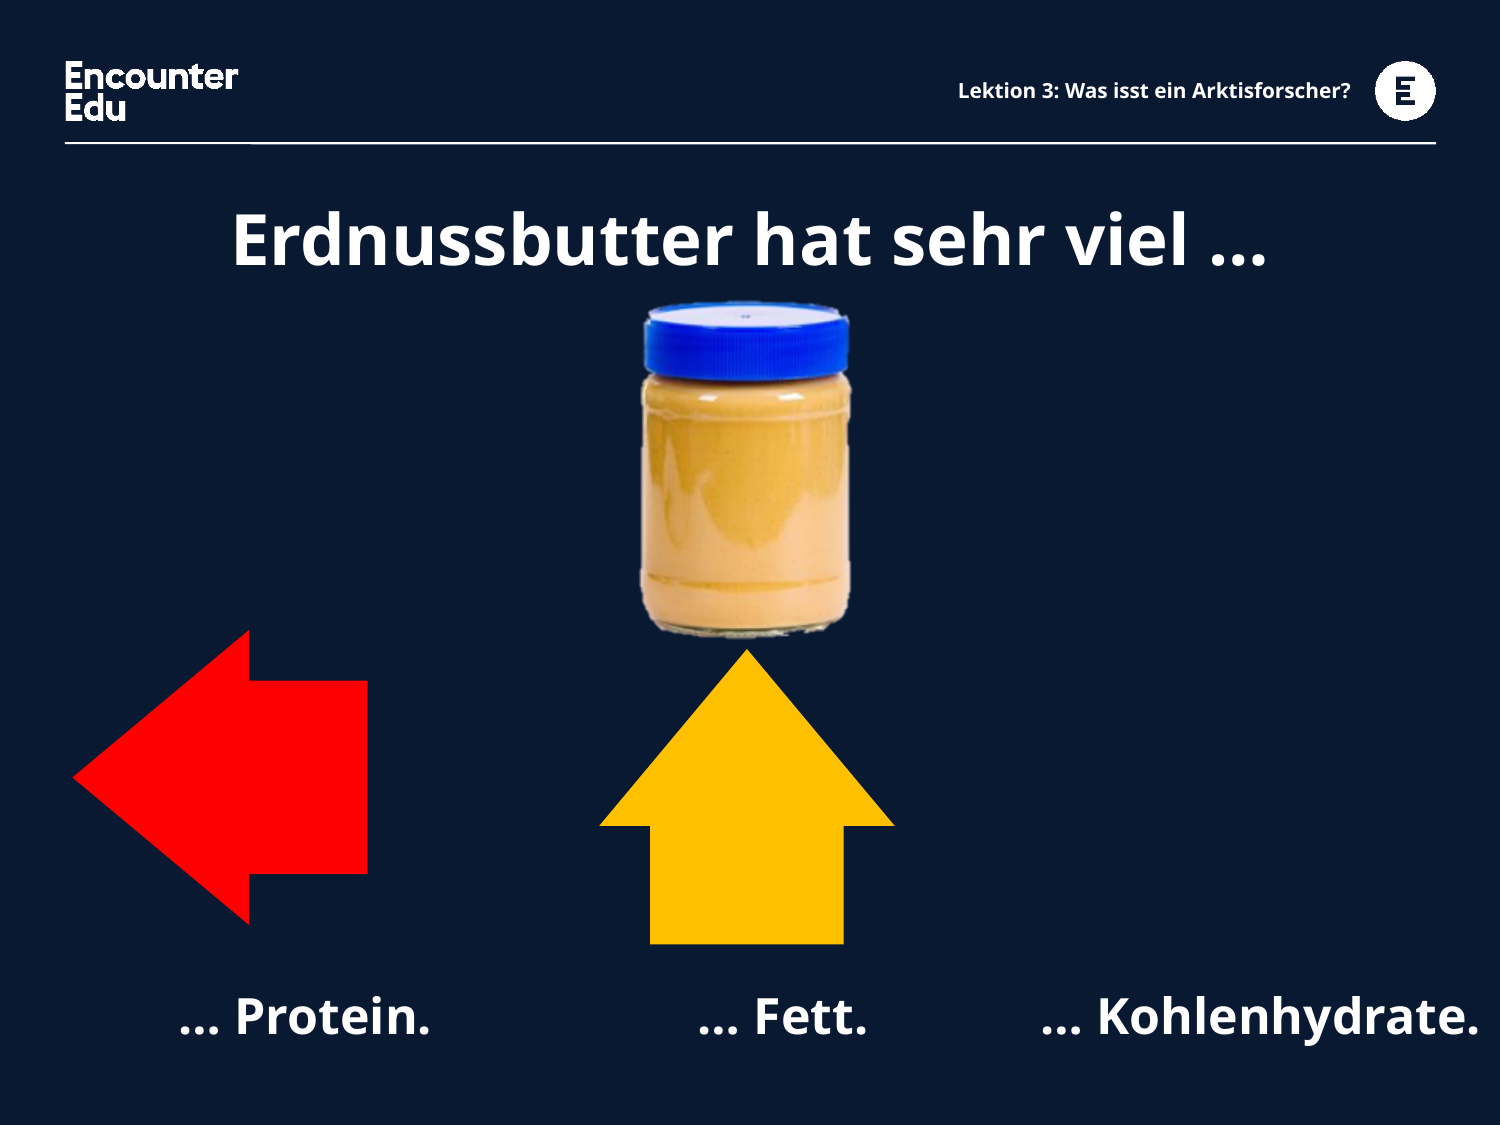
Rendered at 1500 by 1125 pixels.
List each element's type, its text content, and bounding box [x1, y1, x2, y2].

picture [61, 59, 243, 122]
table_header … Protein. [66, 973, 544, 1125]
text_box Erdnussbutter hat sehr viel … [73, 186, 1427, 287]
picture [547, 287, 953, 671]
text_box [597, 671, 897, 947]
picture [1373, 59, 1437, 122]
table_header … Kohlenhydrate. [1022, 973, 1500, 1125]
text_box [70, 627, 370, 927]
table_header … Fett. [544, 973, 1022, 1125]
title Lektion 3: Was isst ein Arktisforscher? [749, 71, 1359, 113]
